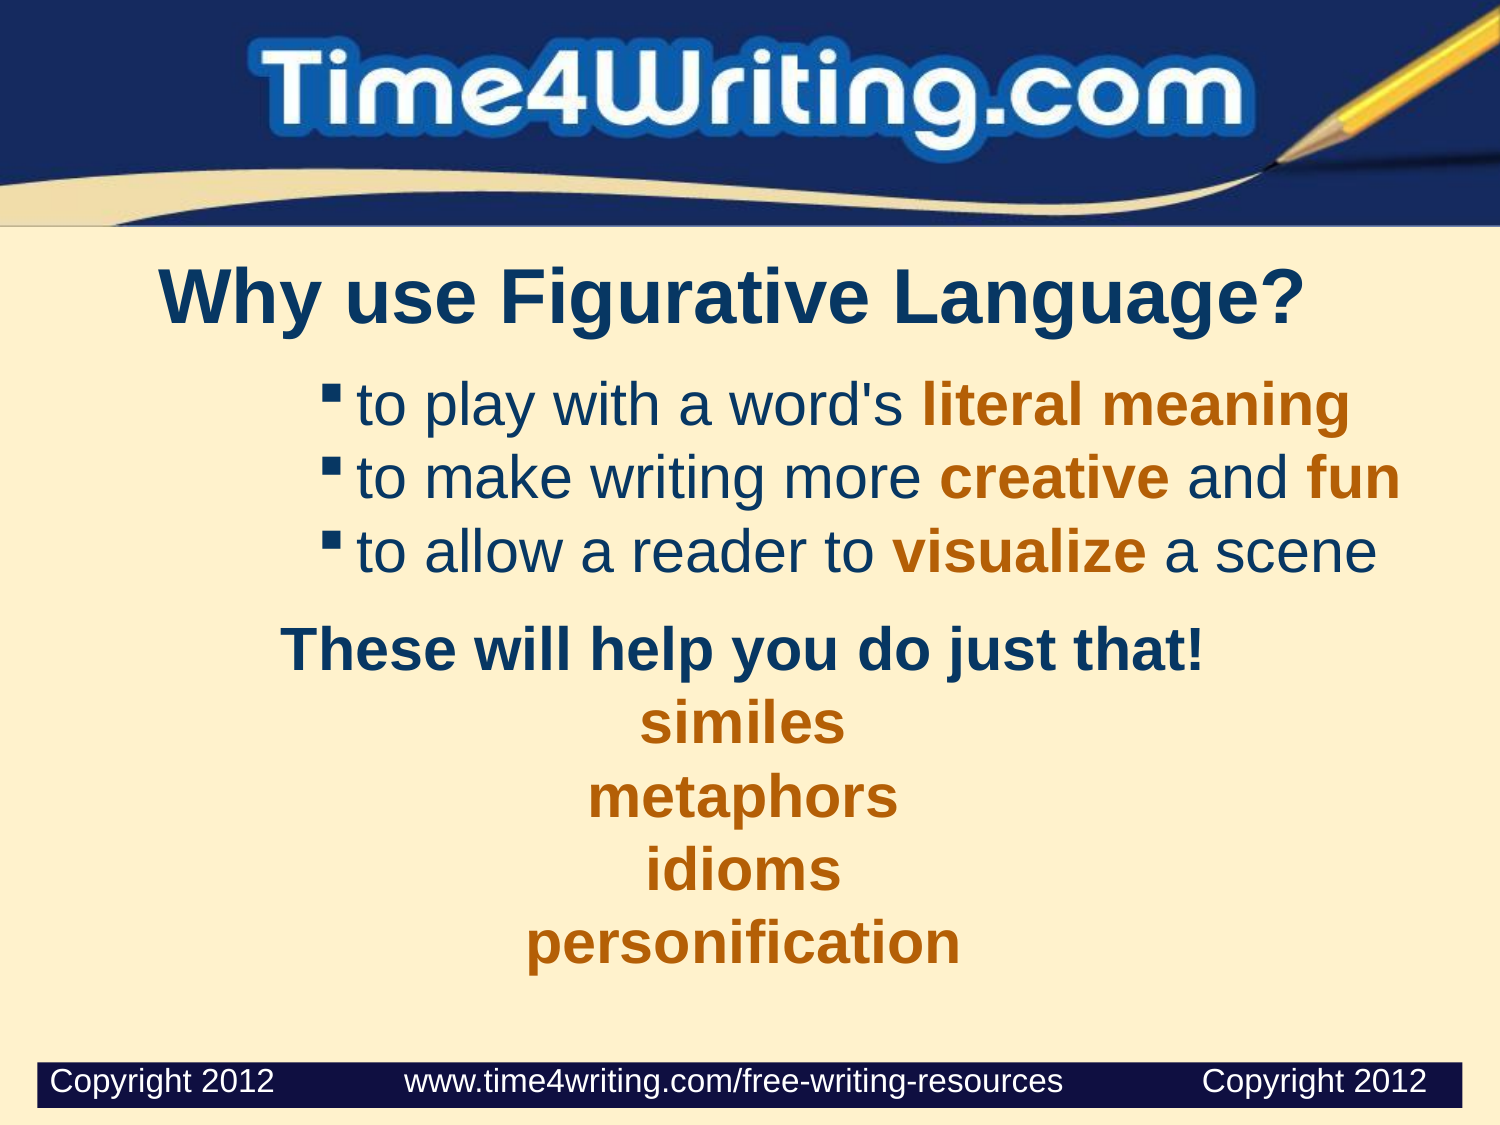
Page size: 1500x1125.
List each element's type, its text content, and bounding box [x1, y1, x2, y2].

text_box Copyright 2012 www.time4writing.com/free-writing-resources Copyright 2012 [48, 1062, 1450, 1101]
picture [0, 227, 1500, 1125]
title Why use Figurative Language? to play with a word's literal meaning to make writing more creative and fun to allow a reader to visualize a scene These will help you do just that! similes metaphors idioms personification [37, 239, 1450, 983]
text_box [0, 0, 1500, 227]
text_box [35, 1060, 1464, 1110]
